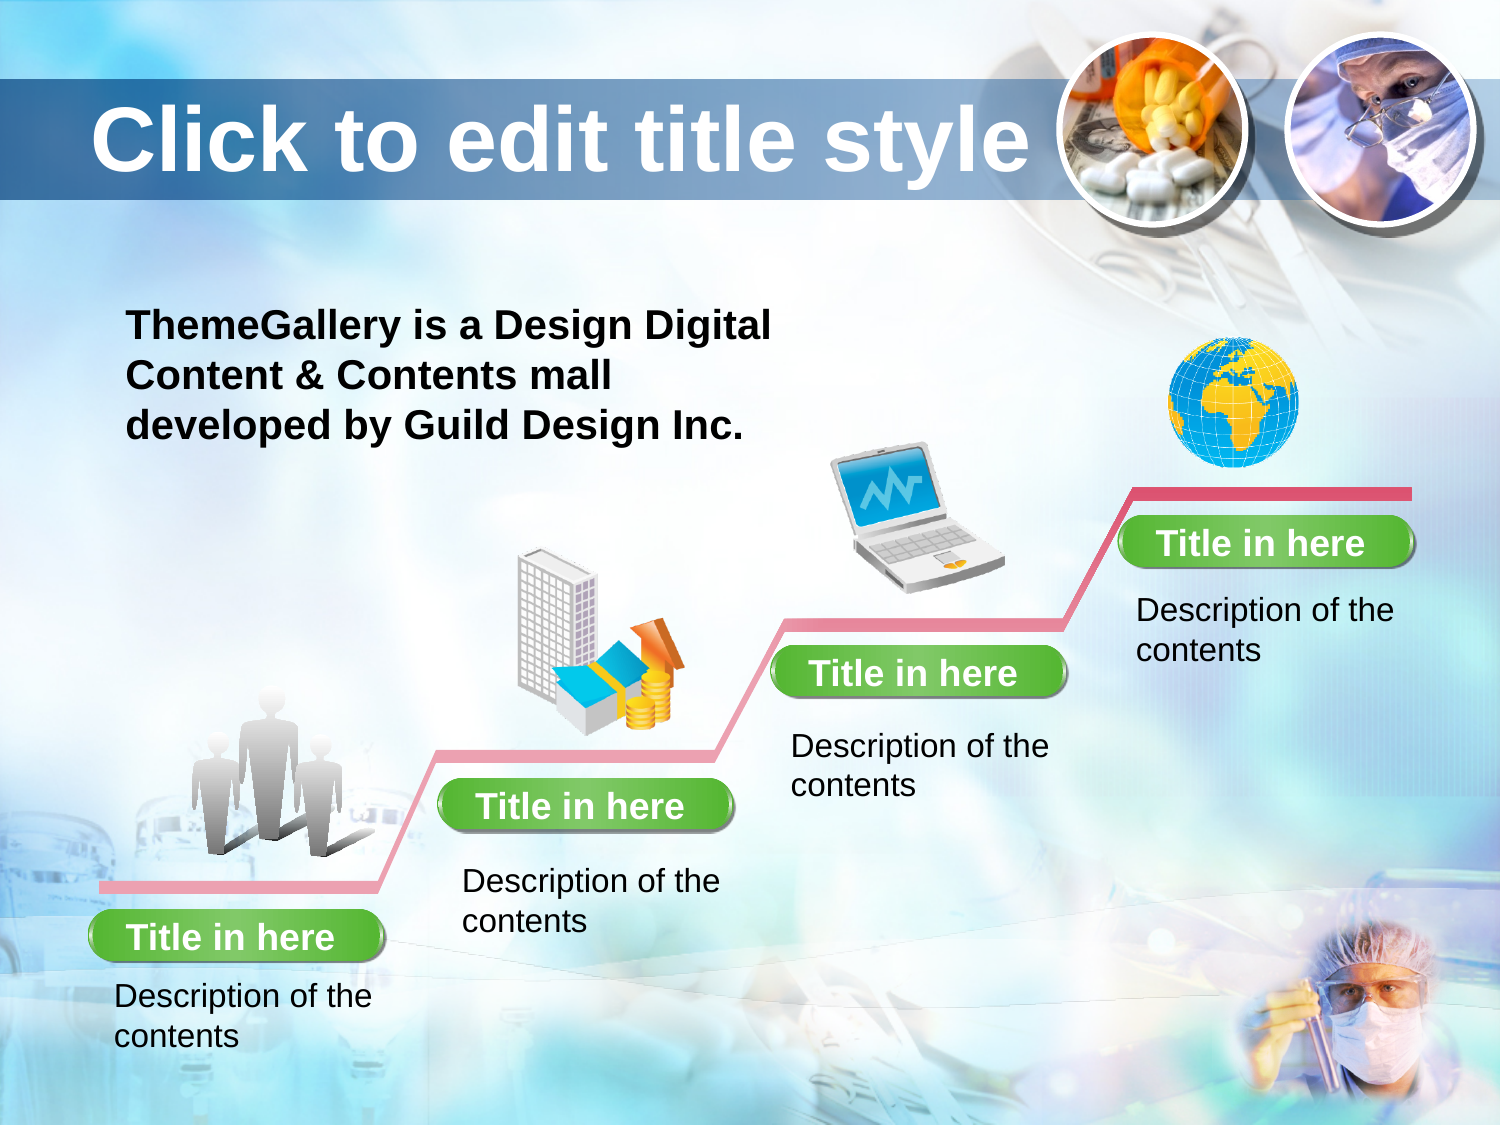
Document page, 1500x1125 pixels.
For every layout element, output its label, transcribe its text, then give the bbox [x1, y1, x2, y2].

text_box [1117, 514, 1415, 567]
picture [0, 0, 1500, 1125]
text_box Description of the contents [447, 852, 738, 947]
text_box Description of the contents [99, 967, 390, 1062]
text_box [87, 908, 385, 961]
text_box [769, 644, 1067, 697]
text_box Description of the contents [1121, 580, 1412, 676]
text_box ThemeGallery is a Design Digital Content & Contents mall developed by Guild Design Inc. [110, 290, 796, 456]
text_box Description of the contents [775, 716, 1067, 811]
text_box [436, 777, 734, 830]
text_box [99, 657, 764, 894]
title Click to edit title style [74, 40, 1051, 229]
text_box [1119, 487, 1412, 513]
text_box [191, 684, 379, 857]
text_box [771, 526, 1112, 643]
